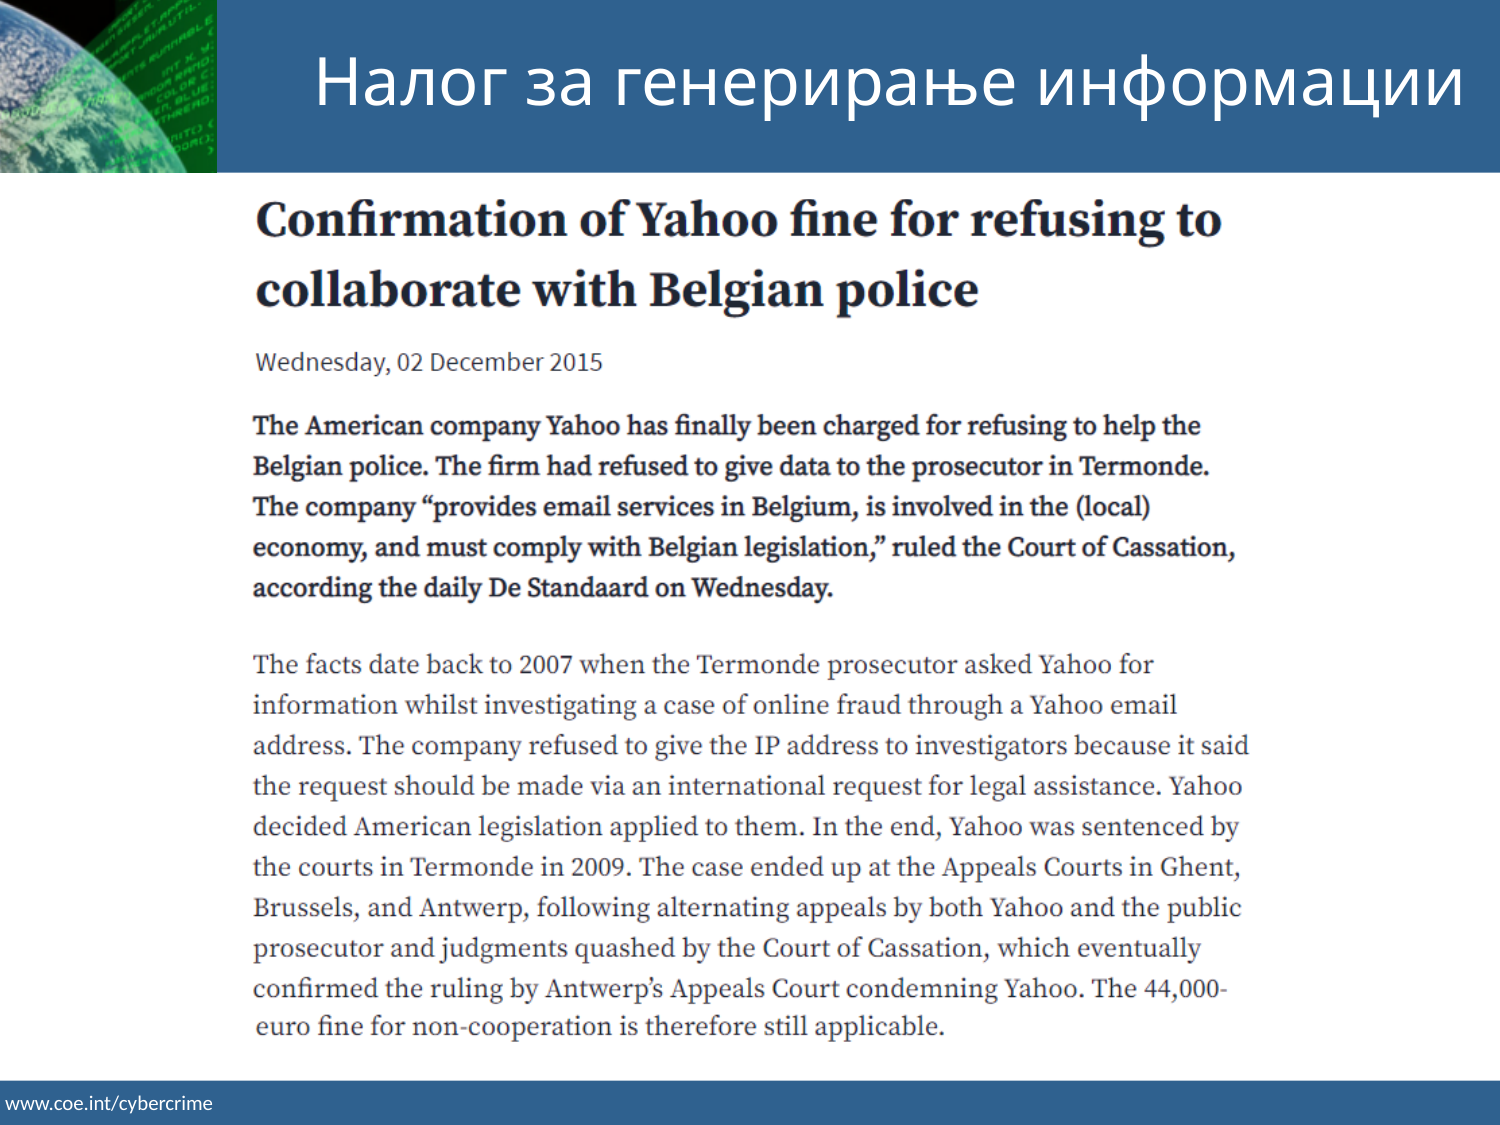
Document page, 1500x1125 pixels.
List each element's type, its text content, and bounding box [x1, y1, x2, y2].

picture [235, 198, 1282, 1059]
picture [0, 0, 217, 173]
text_box Налог за генерирање информации [230, 31, 1483, 127]
